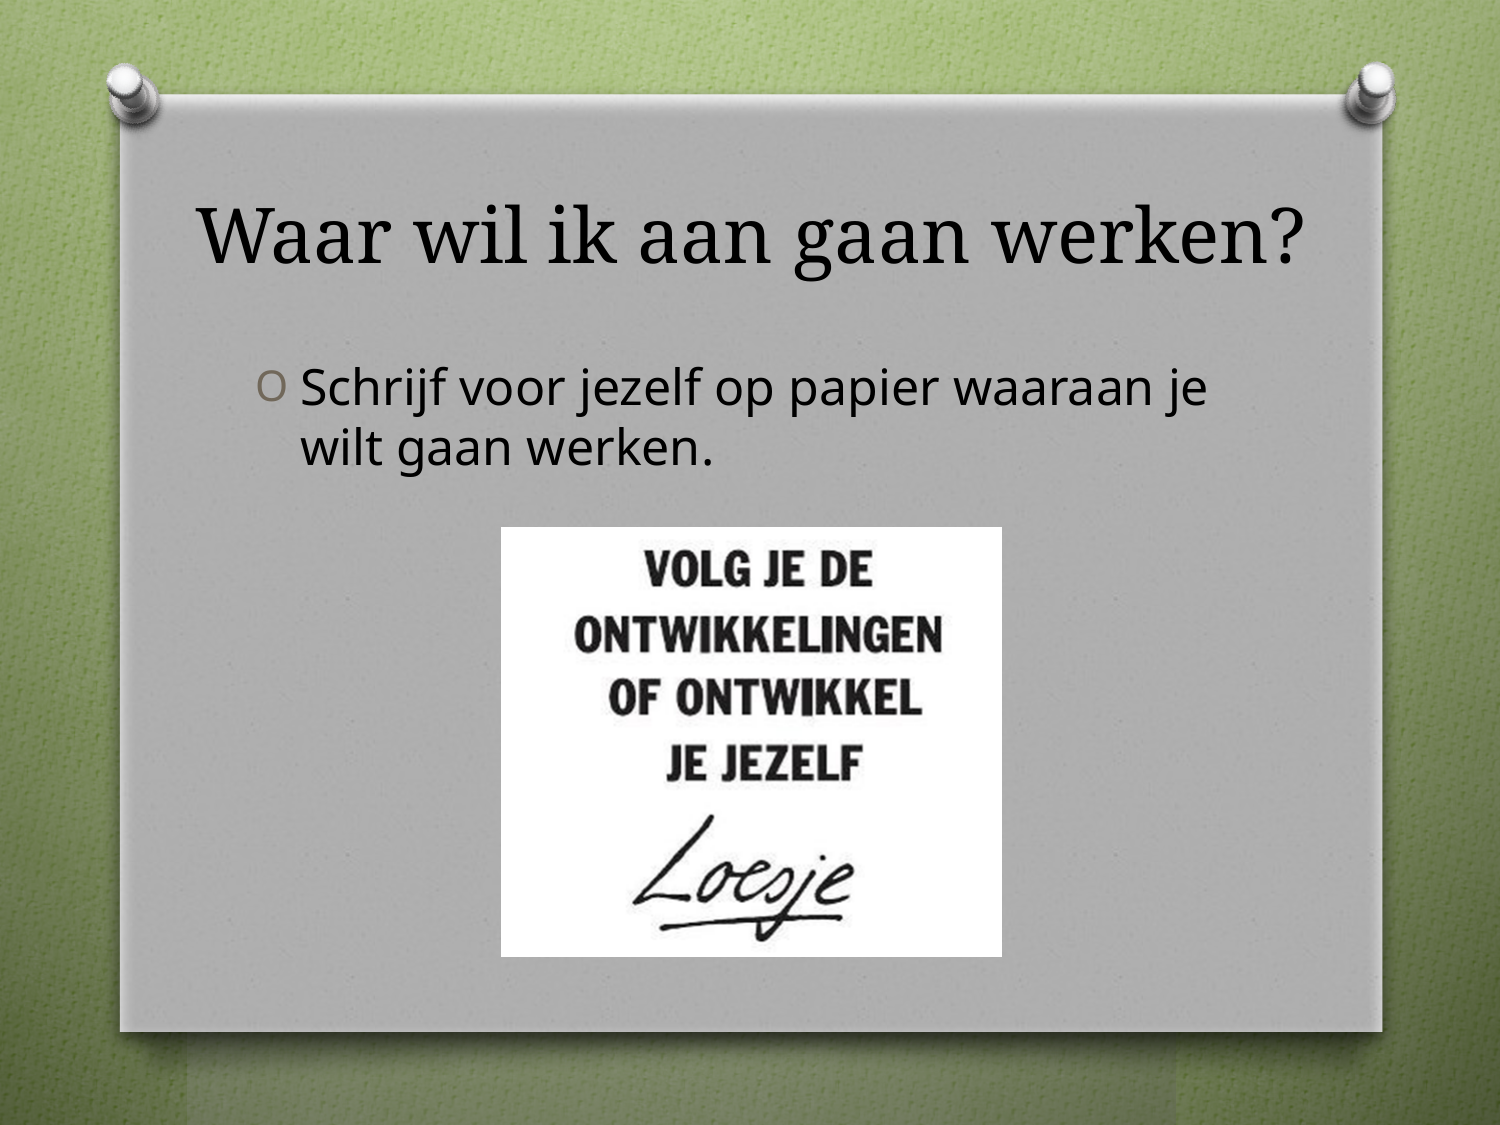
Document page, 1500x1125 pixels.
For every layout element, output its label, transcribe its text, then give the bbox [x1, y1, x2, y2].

picture [1317, 35, 1439, 156]
picture [501, 526, 1003, 957]
title Waar wil ik aan gaan werken? [179, 134, 1323, 332]
list Schrijf voor jezelf op papier waaraan je wilt gaan werken. [240, 347, 1257, 939]
picture [75, 29, 198, 153]
